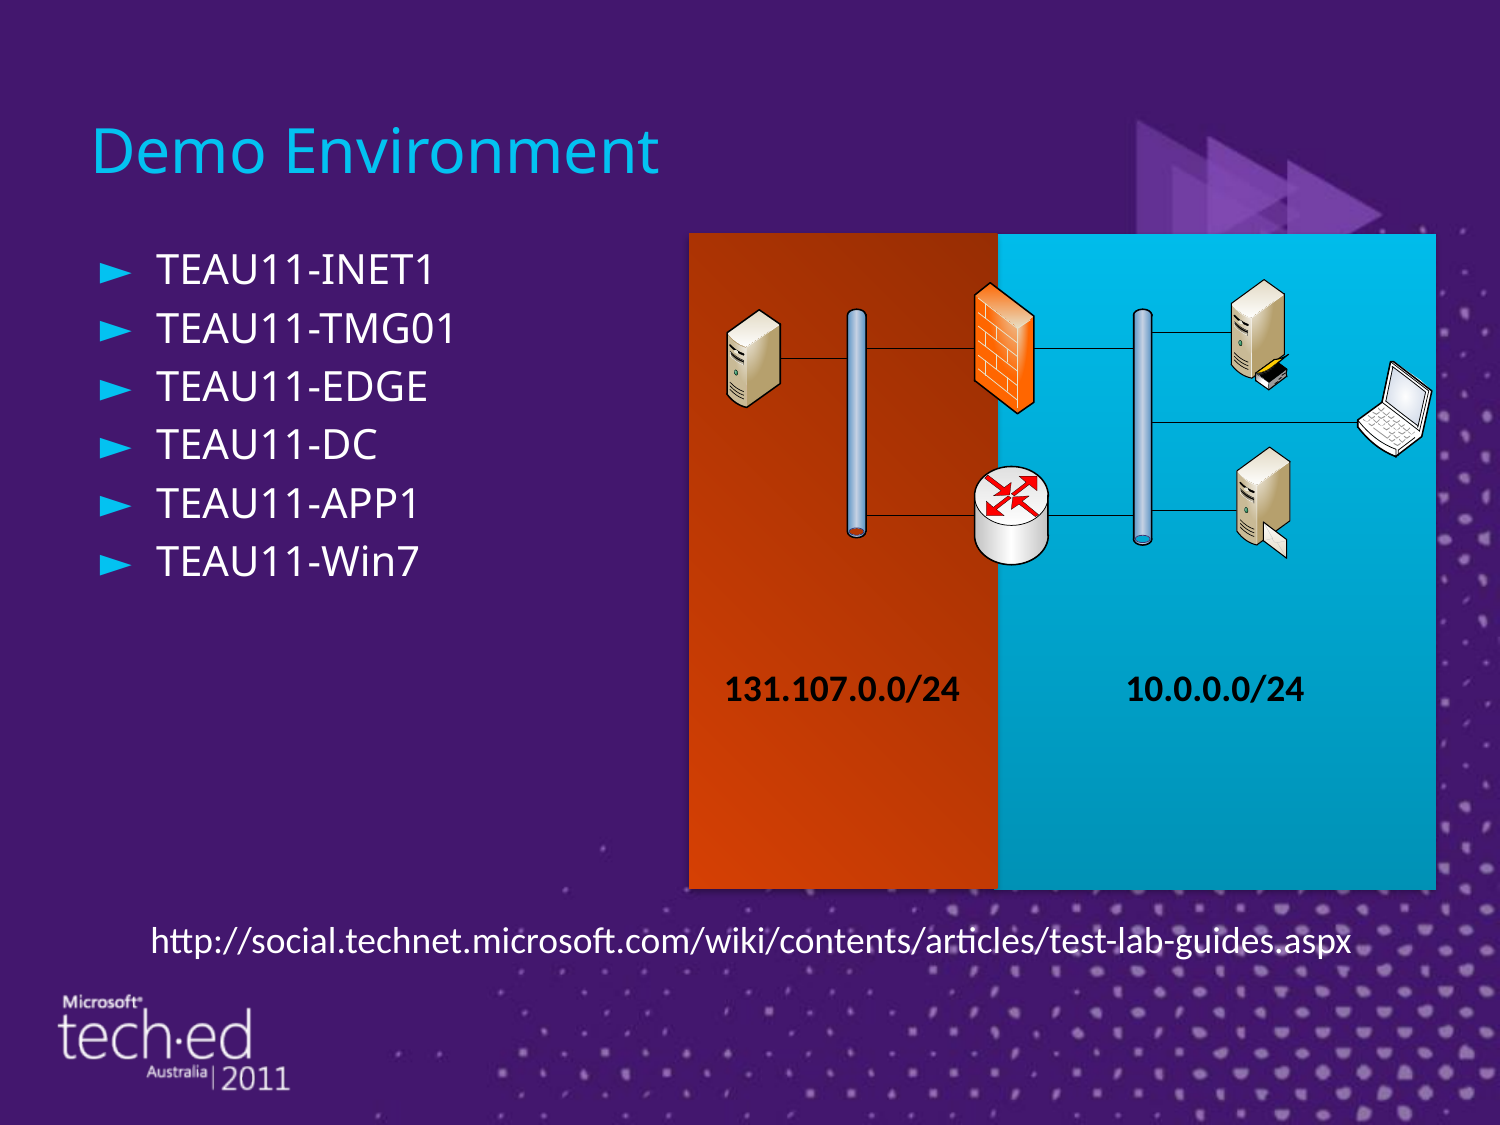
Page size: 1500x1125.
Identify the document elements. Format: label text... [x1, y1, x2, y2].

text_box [688, 233, 1437, 891]
text_box http://social.technet.microsoft.com/wiki/contents/articles/test-lab-guides.aspx [135, 908, 1412, 1014]
list TEAU11-INET1 TEAU11-TMG01 TEAU11-EDGE TEAU11-DC TEAU11-APP1 TEAU11-Win7 [88, 237, 668, 783]
title Demo Environment [75, 54, 1425, 243]
picture [0, 0, 1500, 1125]
